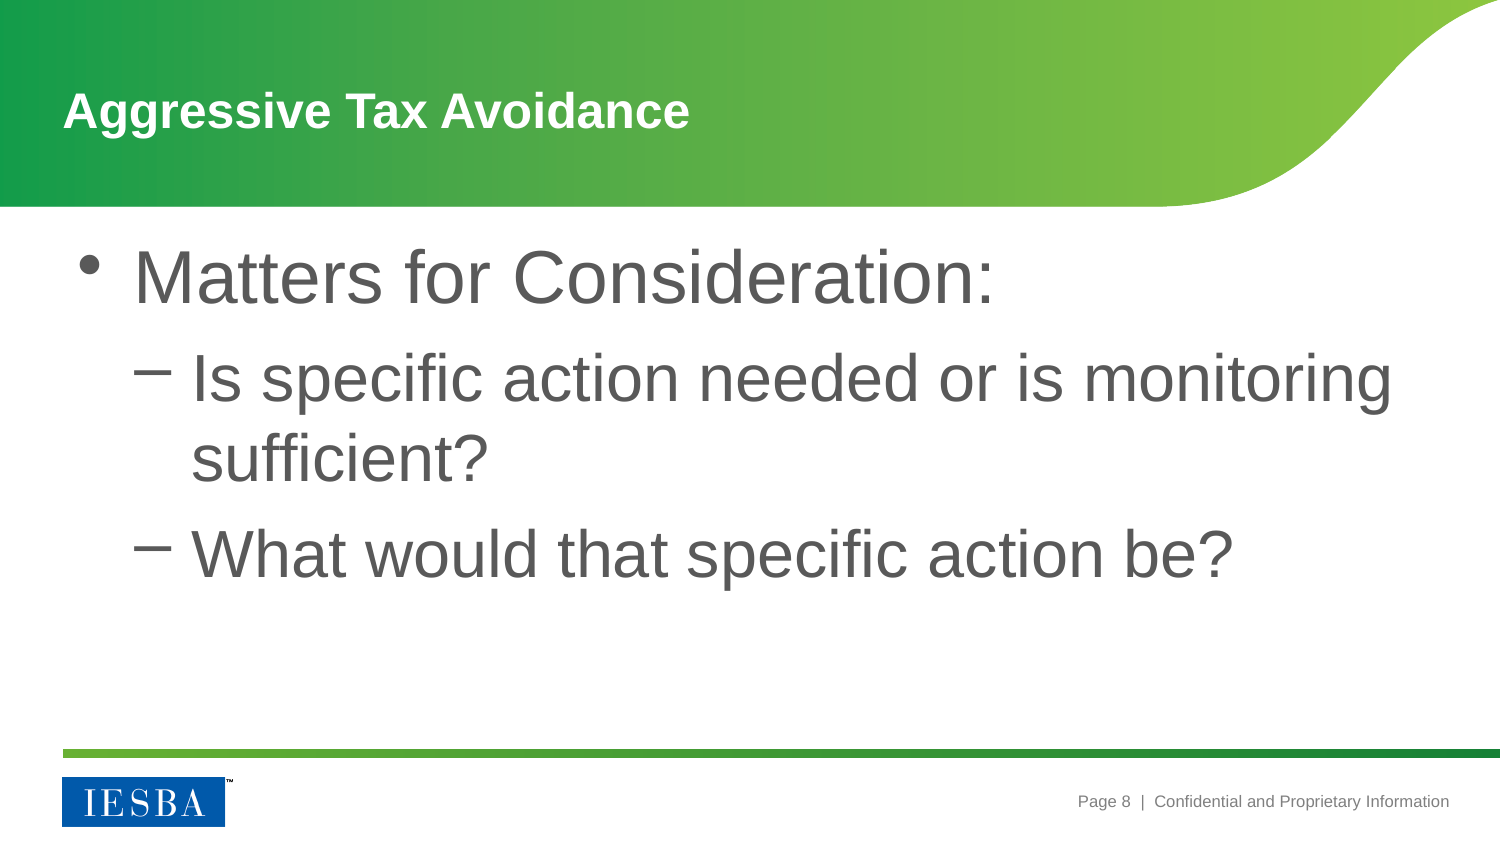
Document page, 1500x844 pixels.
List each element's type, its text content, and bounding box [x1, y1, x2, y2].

list Matters for Consideration: Is specific action needed or is monitoring sufficient? What would that specific action be? [62, 220, 1450, 724]
title Aggressive Tax Avoidance [62, 75, 1300, 142]
picture [0, 0, 1500, 207]
picture [62, 777, 233, 827]
